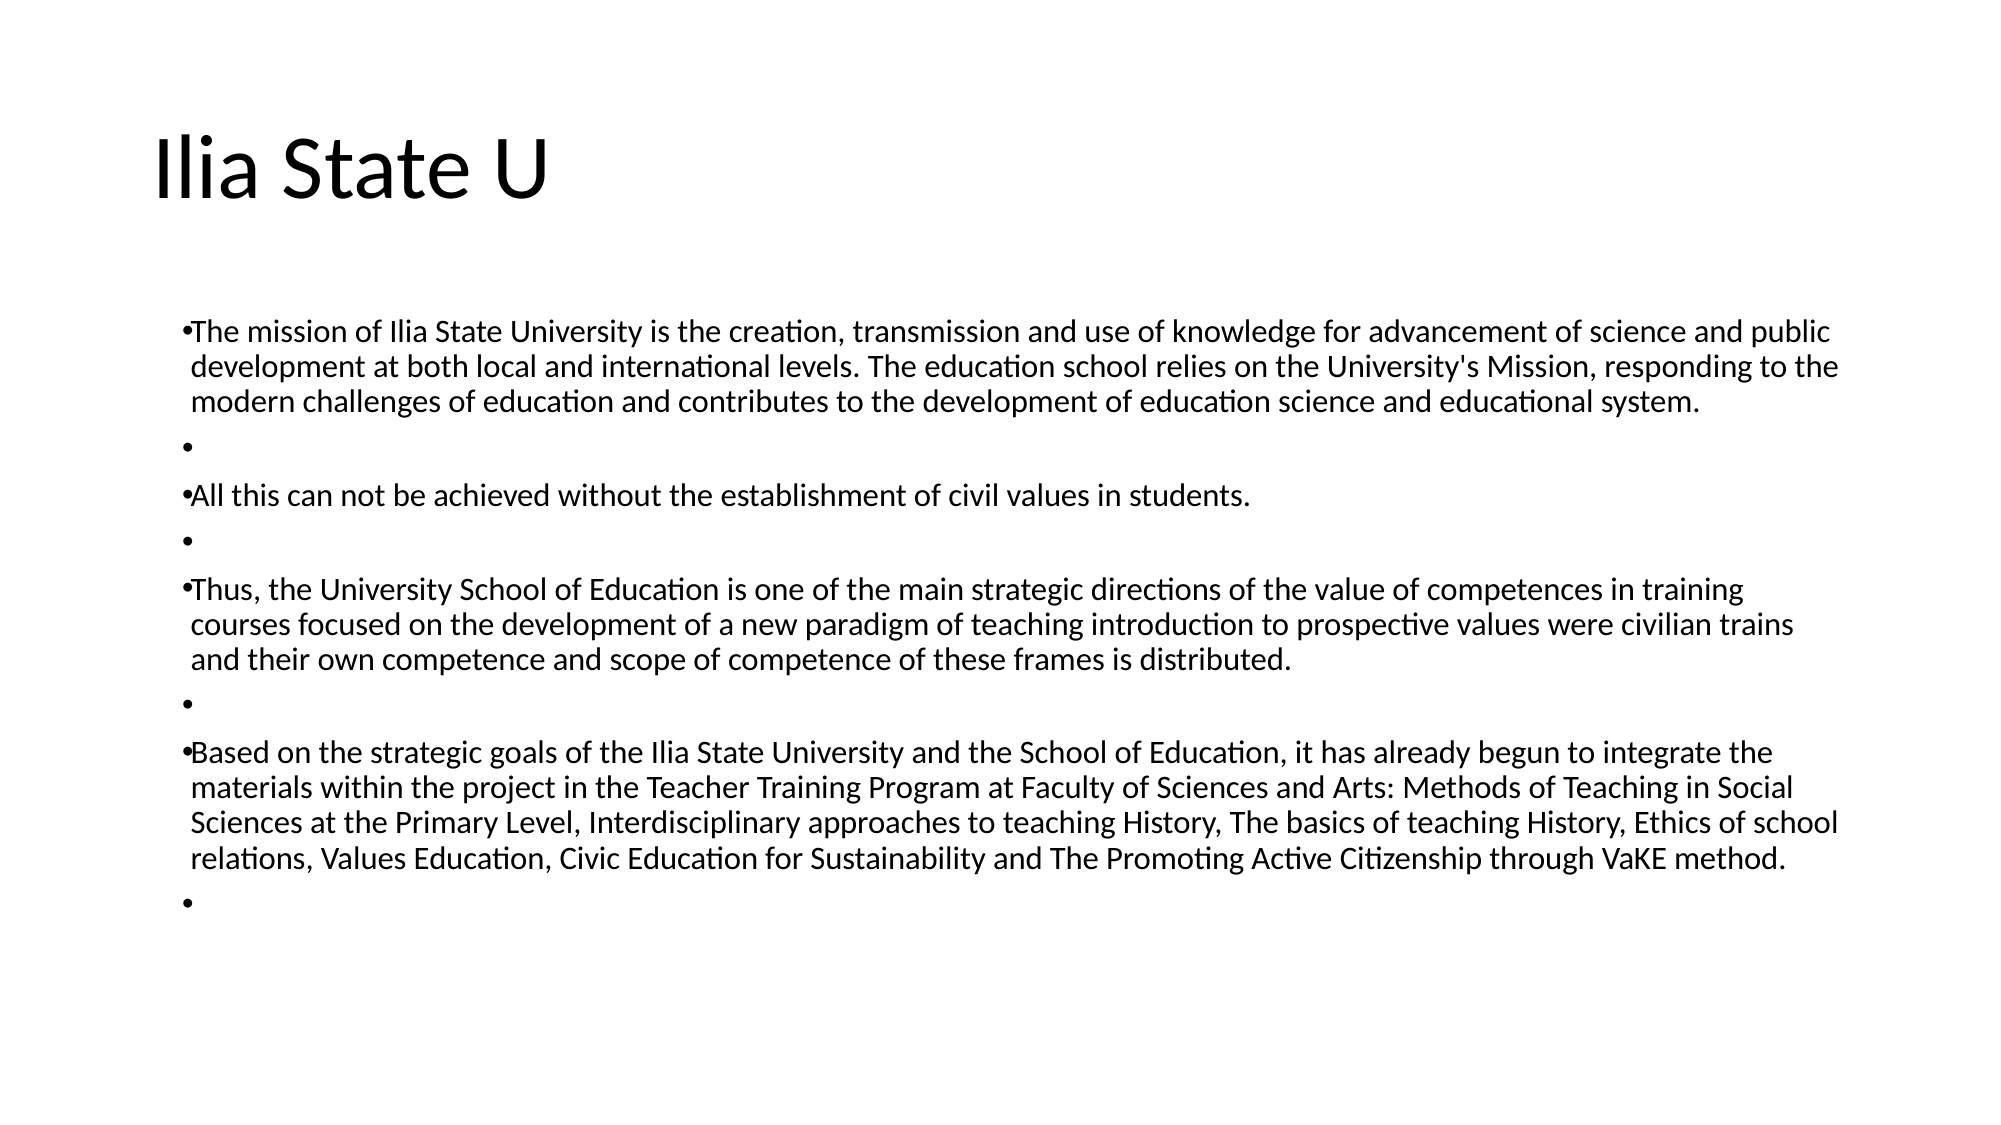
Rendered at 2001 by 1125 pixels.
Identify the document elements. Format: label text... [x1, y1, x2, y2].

list The mission of Ilia State University is the creation, transmission and use of knowledge for advancement of science and public development at both local and international levels. The education school relies on the University's Mission, responding to the modern challenges of education and contributes to the development of education science and educational system. All this can not be achieved without the establishment of civil values in students. Thus, the University School of Education is one of the main strategic directions of the value of competences in training courses focused on the development of a new paradigm of teaching introduction to prospective values were civilian trains and their own competence and scope of competence of these frames is distributed. Based on the strategic goals of the Ilia State University and the School of Education, it has already begun to integrate the materials within the project in the Teacher Training Program at Faculty of Sciences and Arts: Methods of Teaching in Social Sciences at the Primary Level, Interdisciplinary approaches to teaching History, The basics of teaching History, Ethics of school relations, Values Education, Civic Education for Sustainability and The Promoting Active Citizenship through VaKE method. [137, 299, 1863, 1014]
title Ilia State U [137, 59, 1863, 278]
